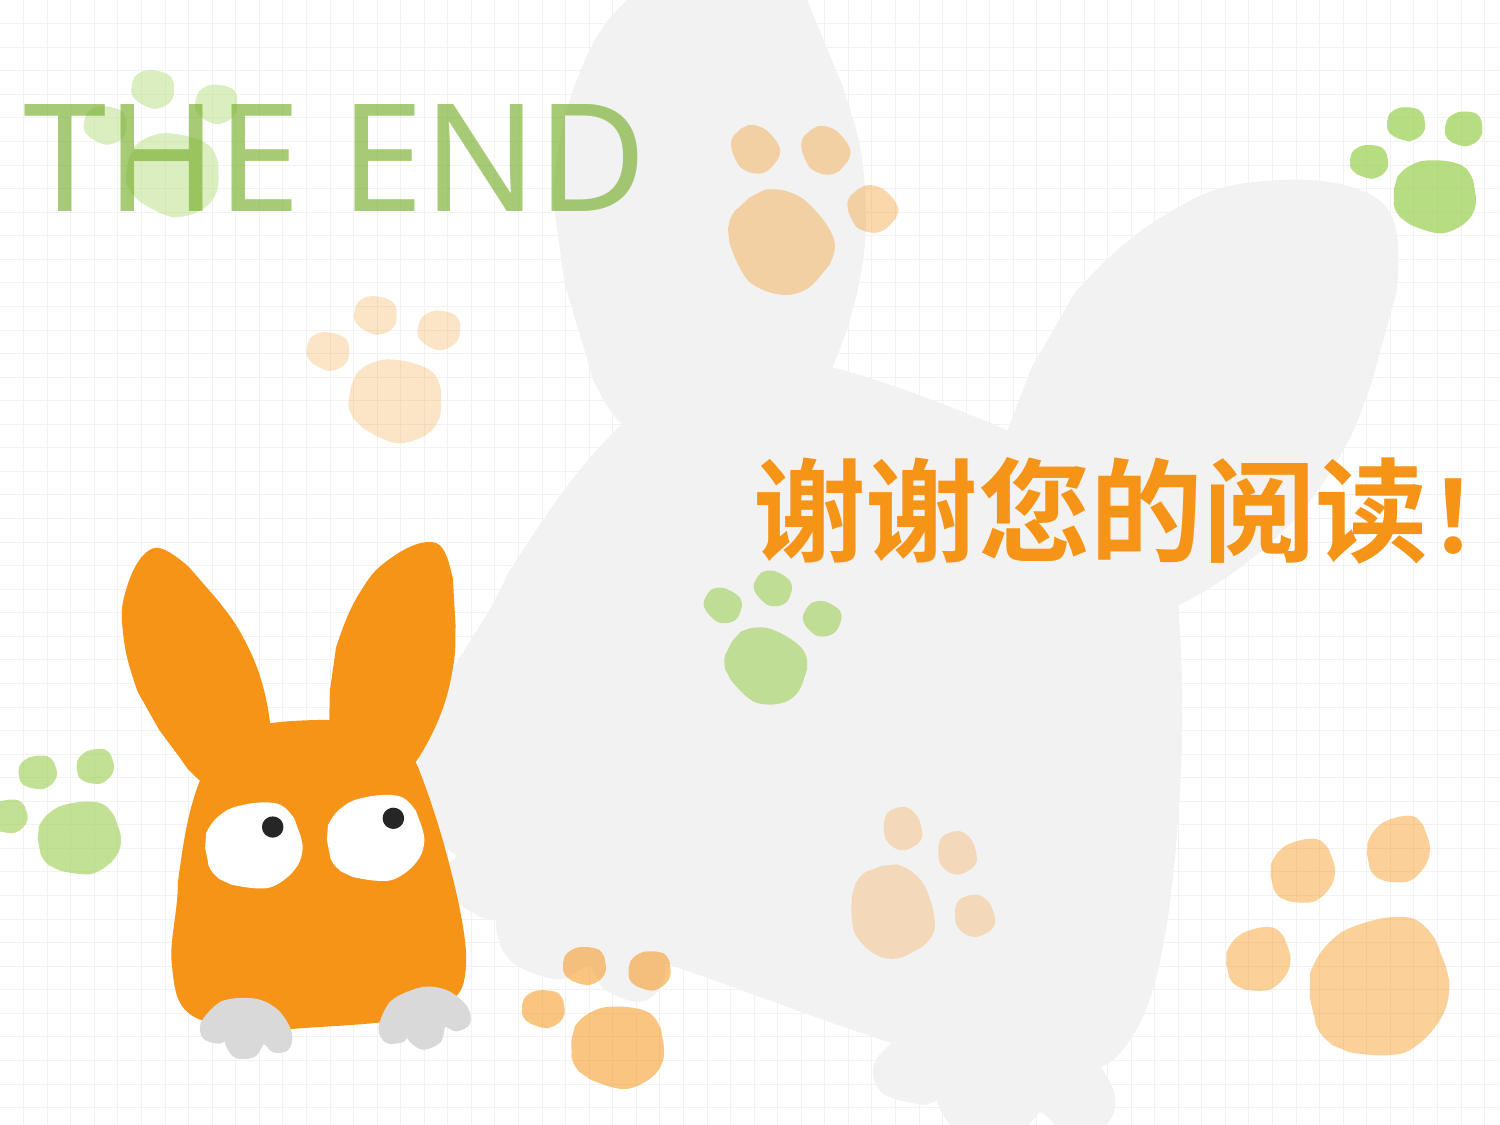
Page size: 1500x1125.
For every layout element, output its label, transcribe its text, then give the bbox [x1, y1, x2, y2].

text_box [133, 536, 470, 1060]
text_box 谢谢您的阅读！ [1318, 365, 1472, 703]
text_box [431, 17, 1314, 1072]
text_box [1230, 807, 1457, 1051]
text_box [0, 740, 128, 870]
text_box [702, 563, 839, 693]
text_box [310, 285, 464, 431]
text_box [715, 112, 892, 284]
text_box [1354, 95, 1490, 225]
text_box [526, 934, 680, 1080]
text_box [88, 59, 242, 205]
text_box THE END [8, 53, 425, 249]
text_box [848, 811, 1002, 957]
